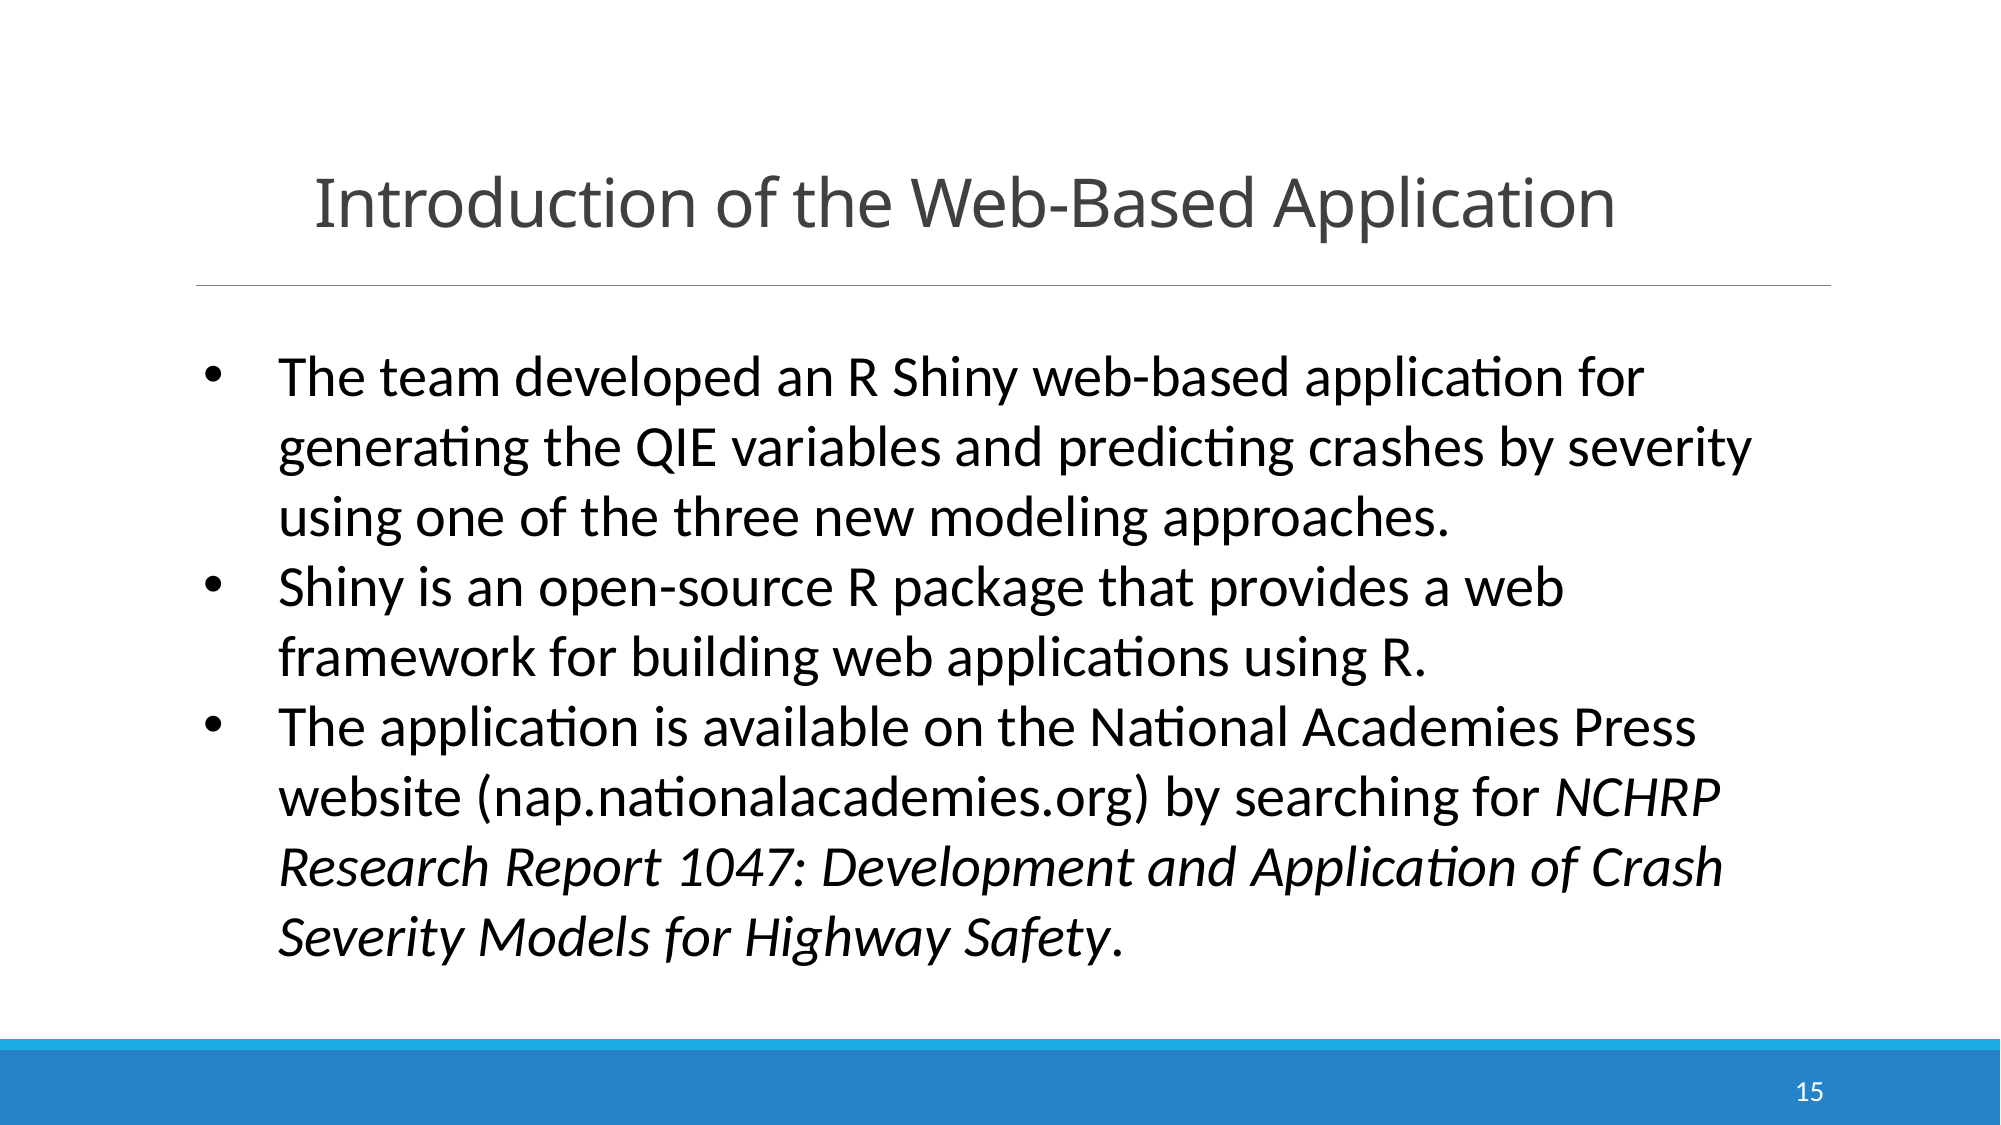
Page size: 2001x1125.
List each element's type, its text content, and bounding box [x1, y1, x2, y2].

text_box The team developed an R Shiny web-based application for generating the QIE variables and predicting crashes by severity using one of the three new modeling approaches. Shiny is an open-source R package that provides a web framework for building web applications using R. The application is available on the National Academies Press website (nap.nationalacademies.org) by searching for NCHRP Research Report 1047: Development and Application of Crash Severity Models for Highway Safety. [188, 330, 1840, 976]
slide_number 15 [1624, 1059, 1840, 1120]
title Introduction of the Web-Based Application [299, 152, 1701, 249]
